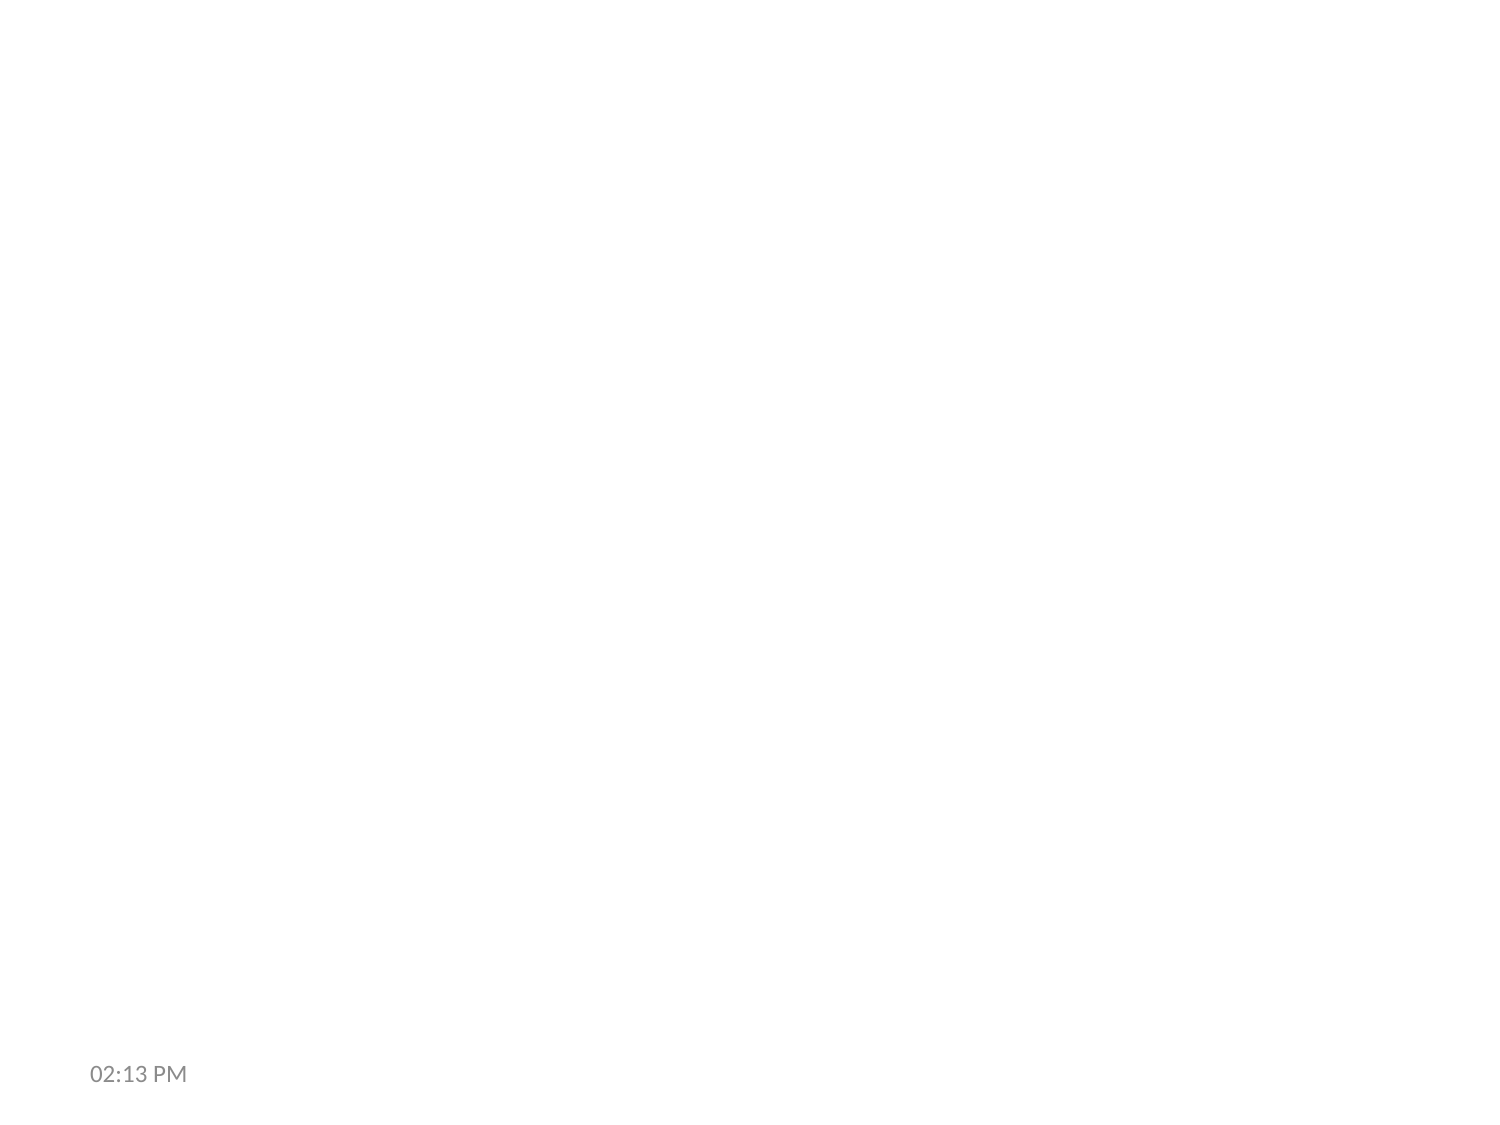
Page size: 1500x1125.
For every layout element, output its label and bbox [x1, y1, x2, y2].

slide_number [75, 1042, 425, 1103]
